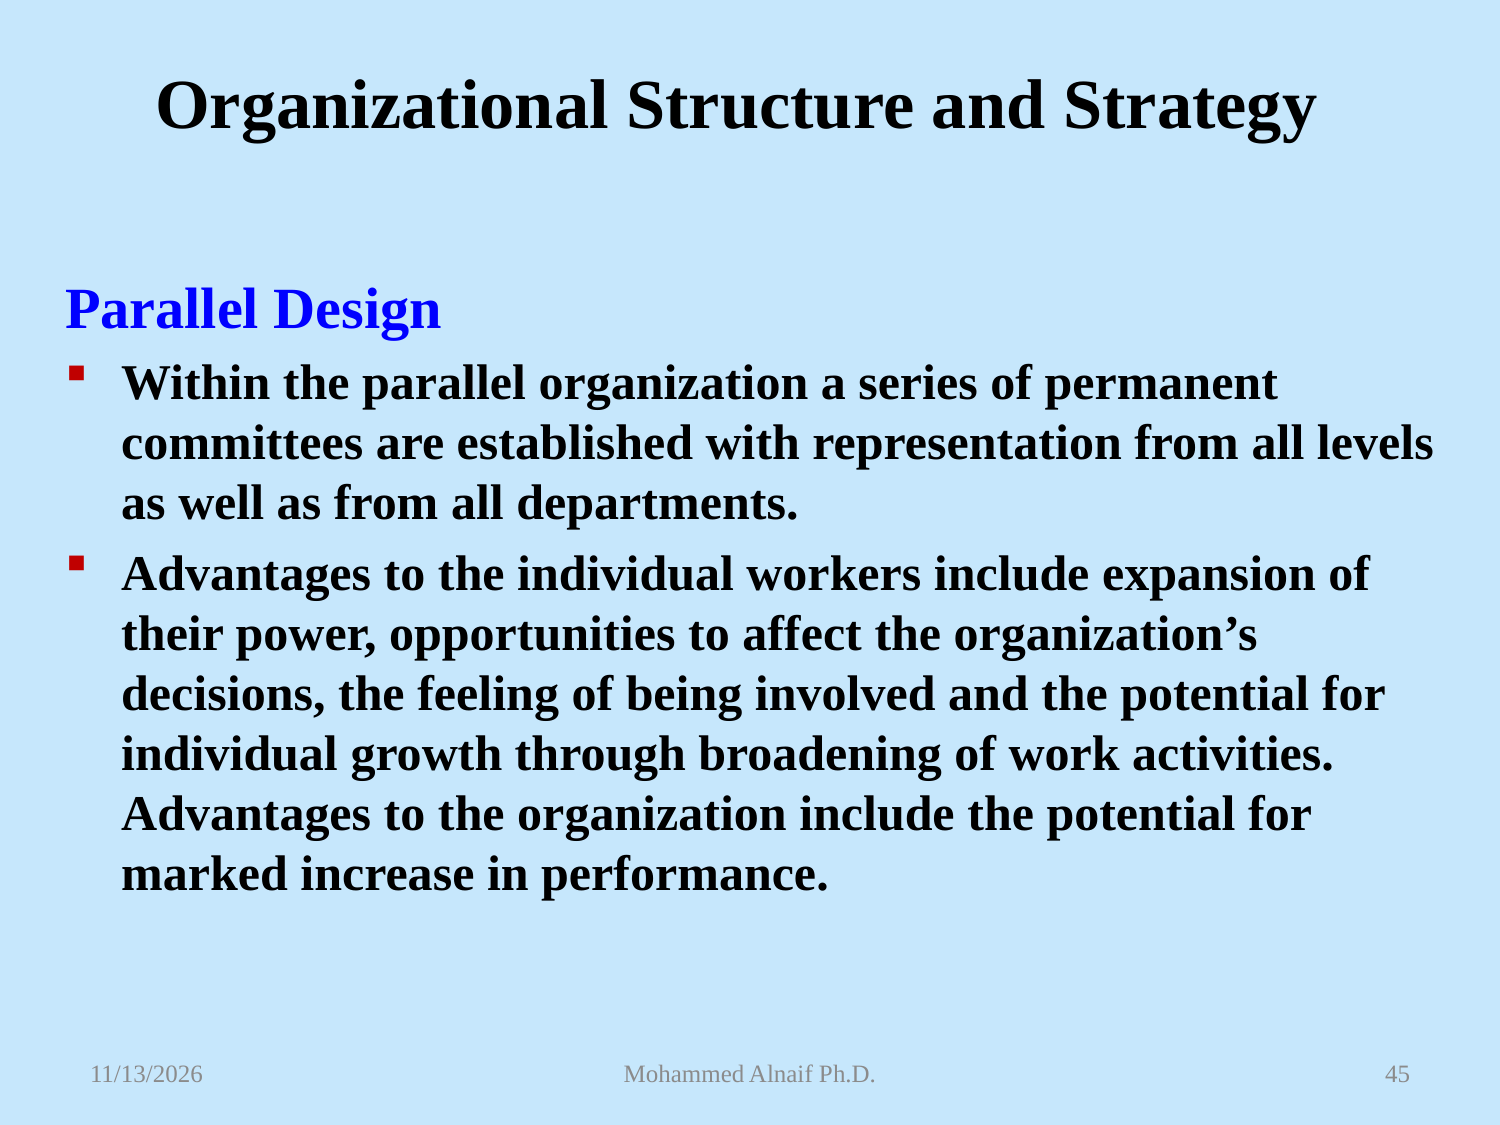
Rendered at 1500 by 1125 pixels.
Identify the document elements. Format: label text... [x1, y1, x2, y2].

footer Mohammed Alnaif Ph.D. [512, 1042, 988, 1103]
title Organizational Structure and Strategy [99, 50, 1375, 150]
subtitle Parallel Design Within the parallel organization a series of permanent committees are established with representation from all levels as well as from all departments. Advantages to the individual workers include expansion of their power, opportunities to affect the organization’s decisions, the feeling of being involved and the potential for individual growth through broadening of work activities. Advantages to the organization include the potential for marked increase in performance. [50, 262, 1463, 1038]
slide_number 45 [1074, 1042, 1425, 1103]
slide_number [75, 1042, 425, 1103]
